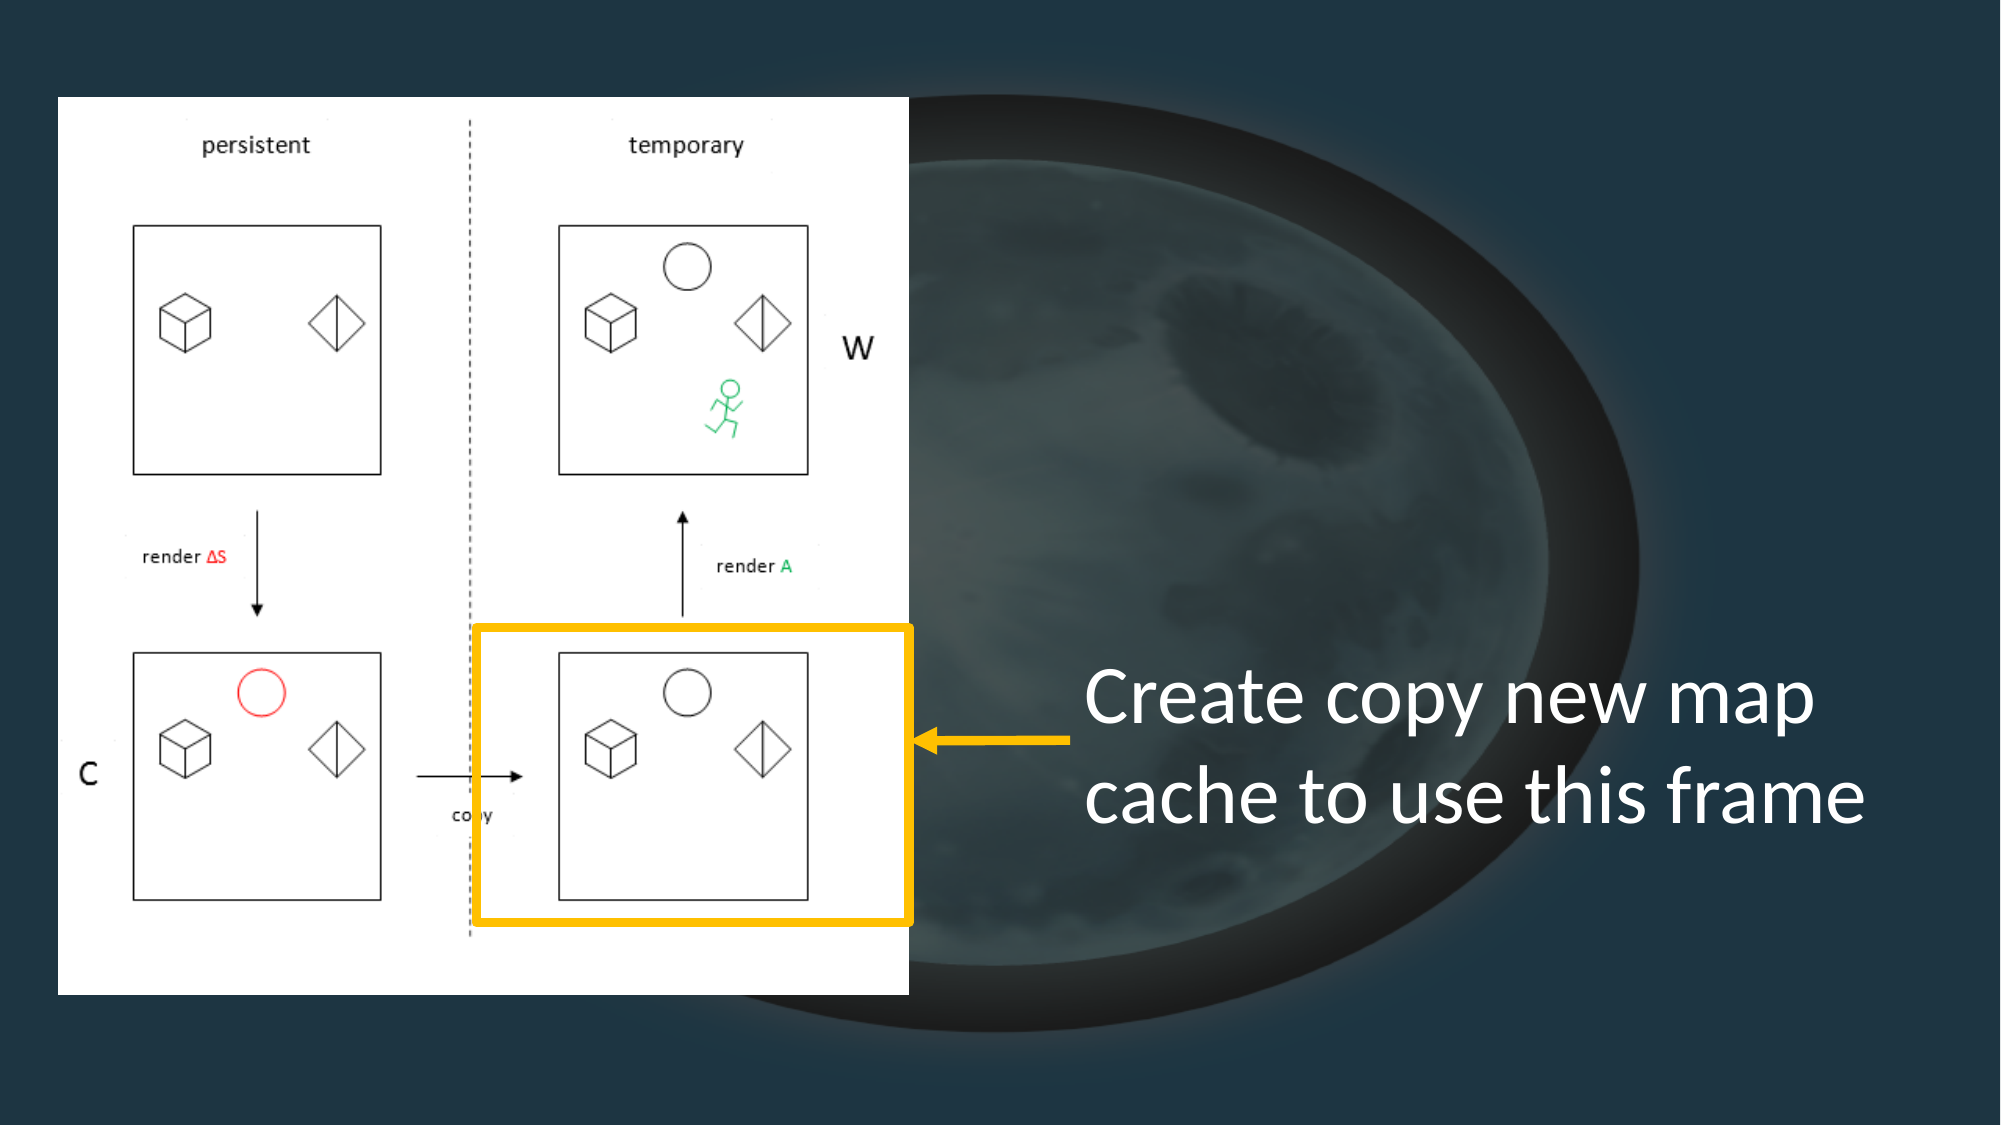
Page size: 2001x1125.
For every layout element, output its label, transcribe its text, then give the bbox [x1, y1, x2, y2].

text_box Create copy new map cache to use this frame [1070, 632, 1983, 848]
picture [0, 0, 2001, 1125]
